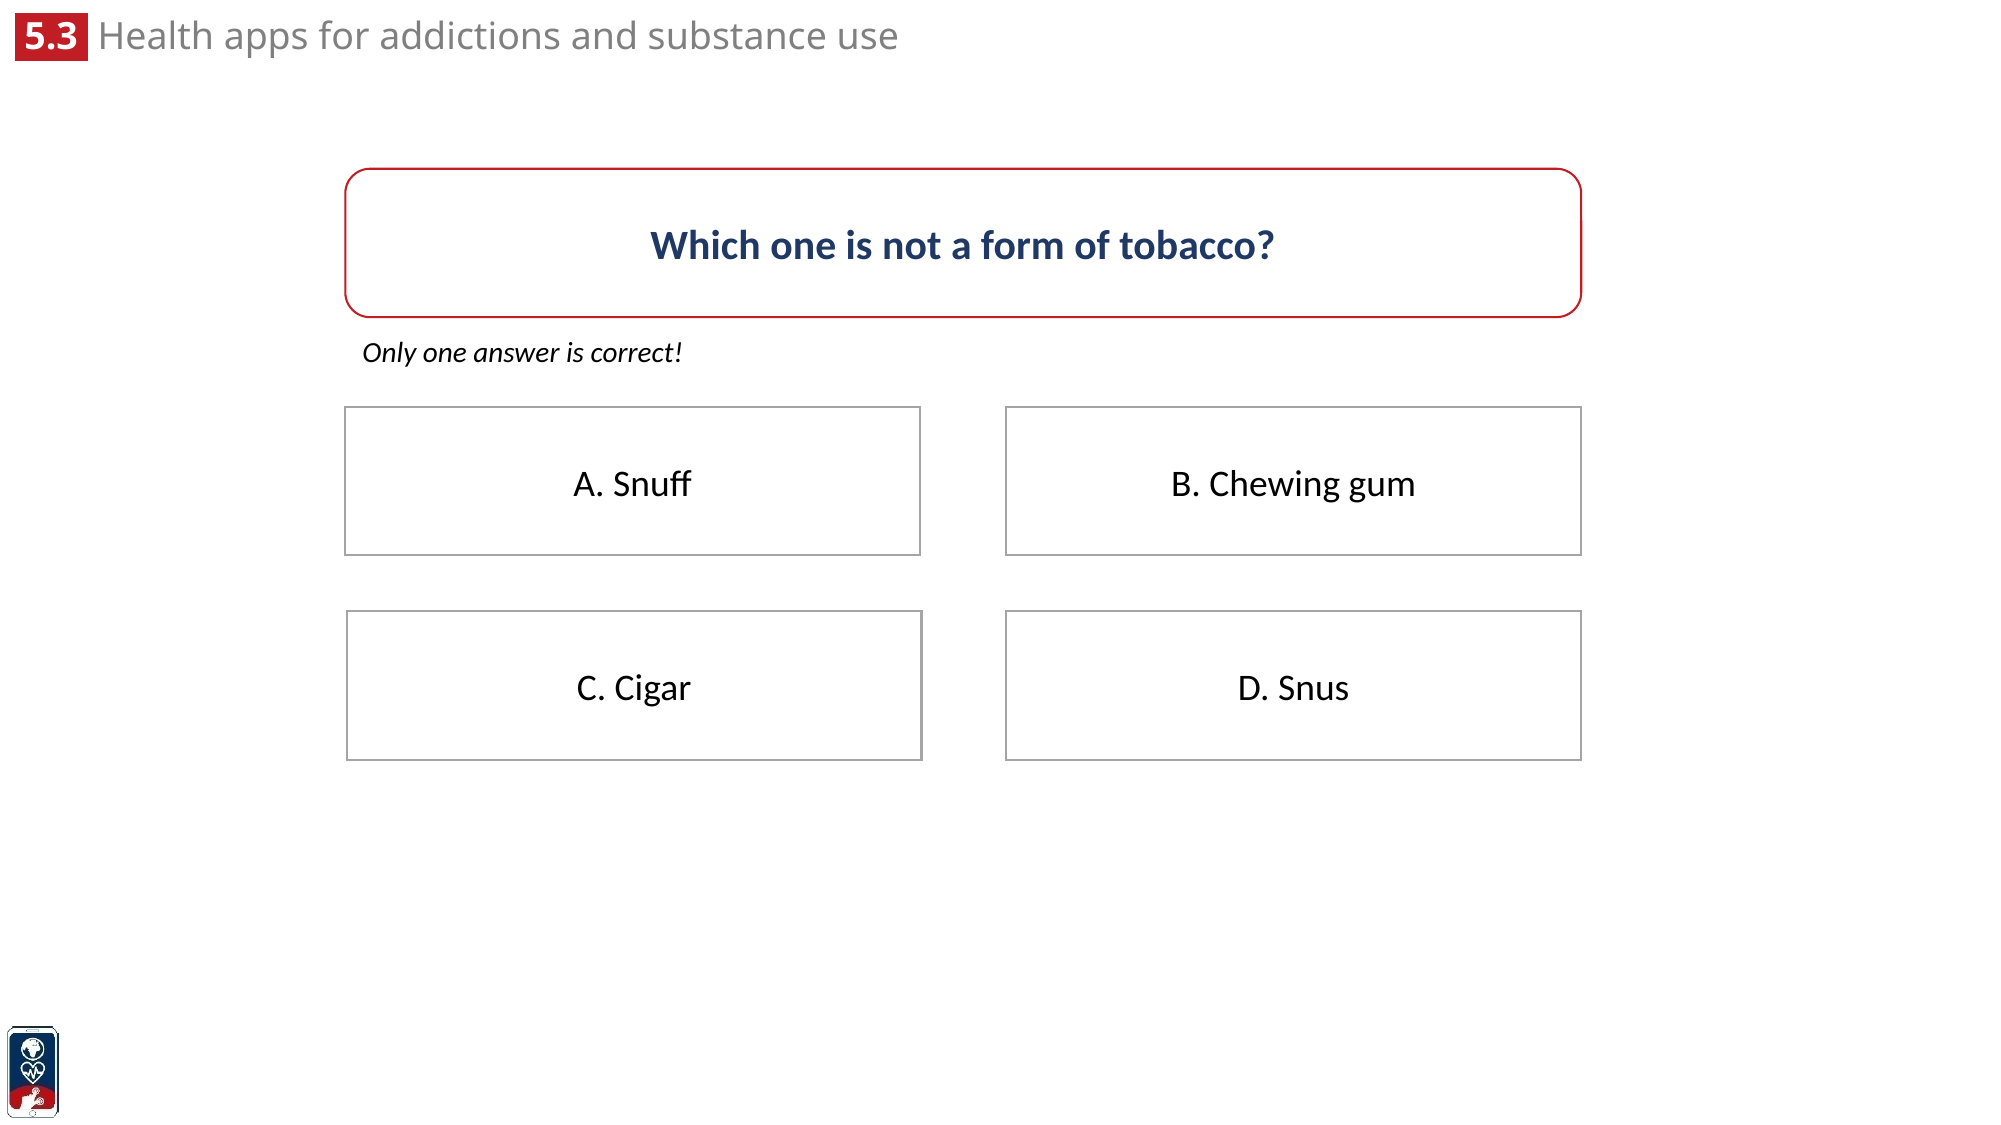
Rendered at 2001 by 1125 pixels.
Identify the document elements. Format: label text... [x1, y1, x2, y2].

text_box C. Cigar [346, 610, 923, 761]
text_box D. Snus [1005, 610, 1582, 761]
text_box A. Snuff [344, 406, 921, 556]
text_box B. Chewing gum [1005, 406, 1582, 556]
picture [7, 1026, 59, 1118]
text_box Only one answer is correct! [347, 325, 699, 376]
text_box Which one is not a form of tobacco? [344, 167, 1583, 319]
